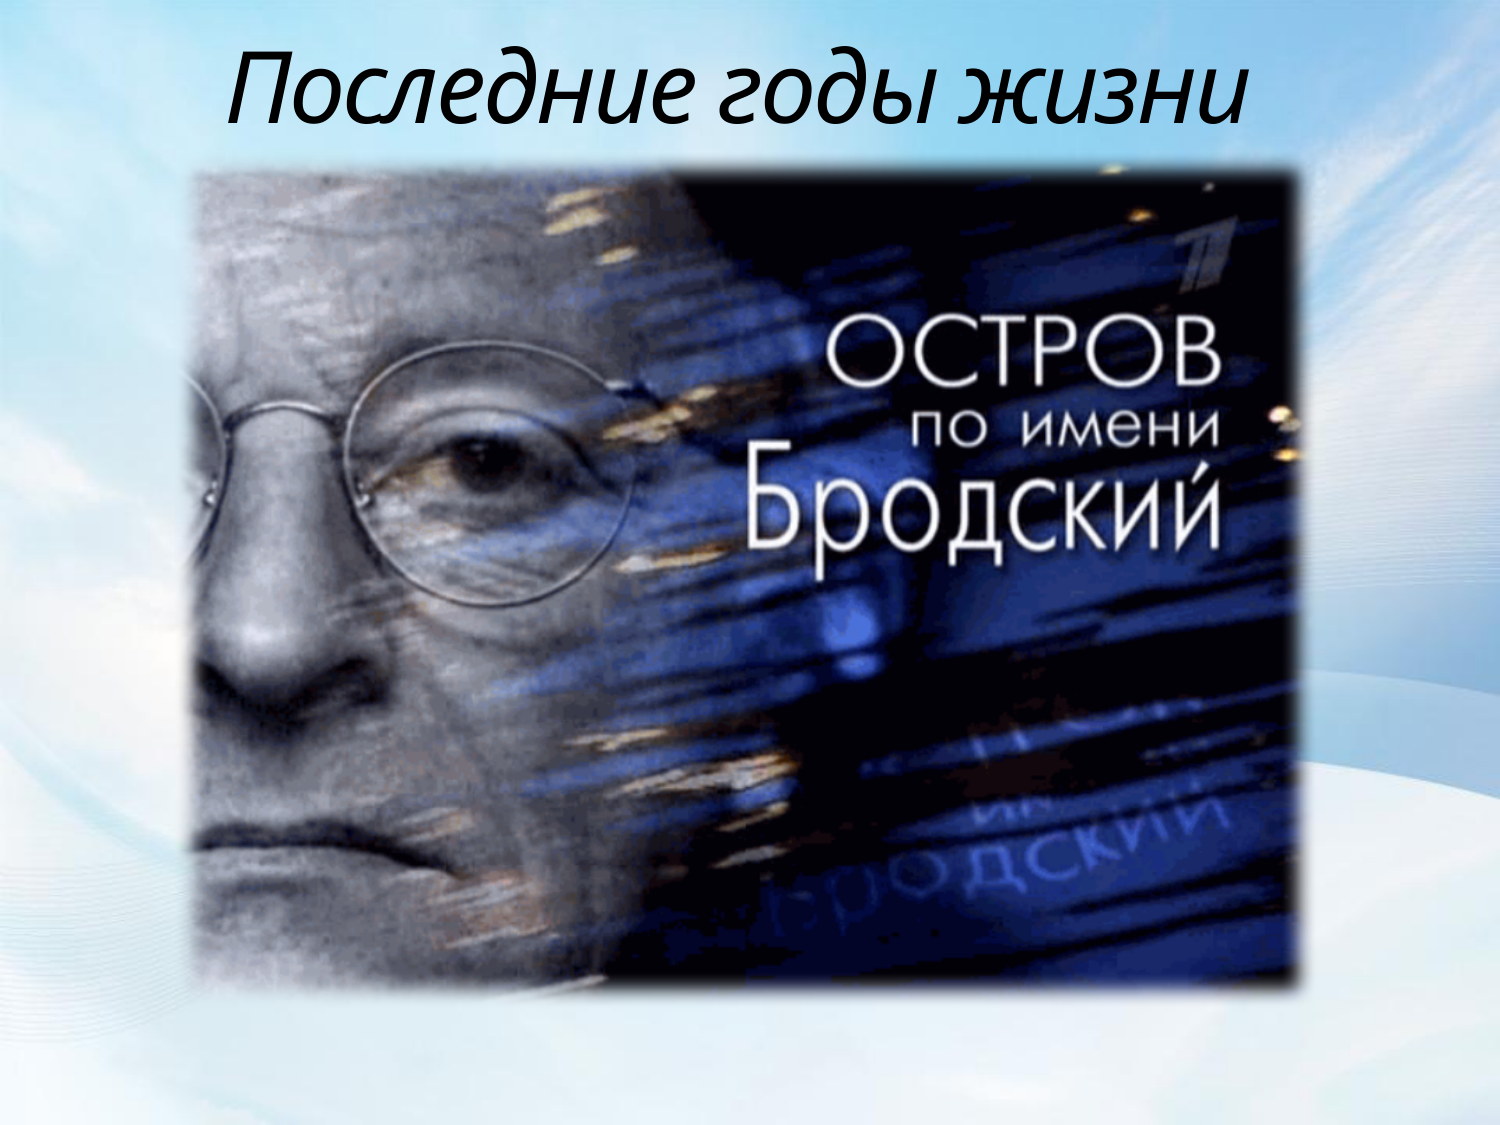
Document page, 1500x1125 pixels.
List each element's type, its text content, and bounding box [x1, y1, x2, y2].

picture [0, 0, 1500, 1125]
title Последние годы жизни [62, 37, 1438, 256]
